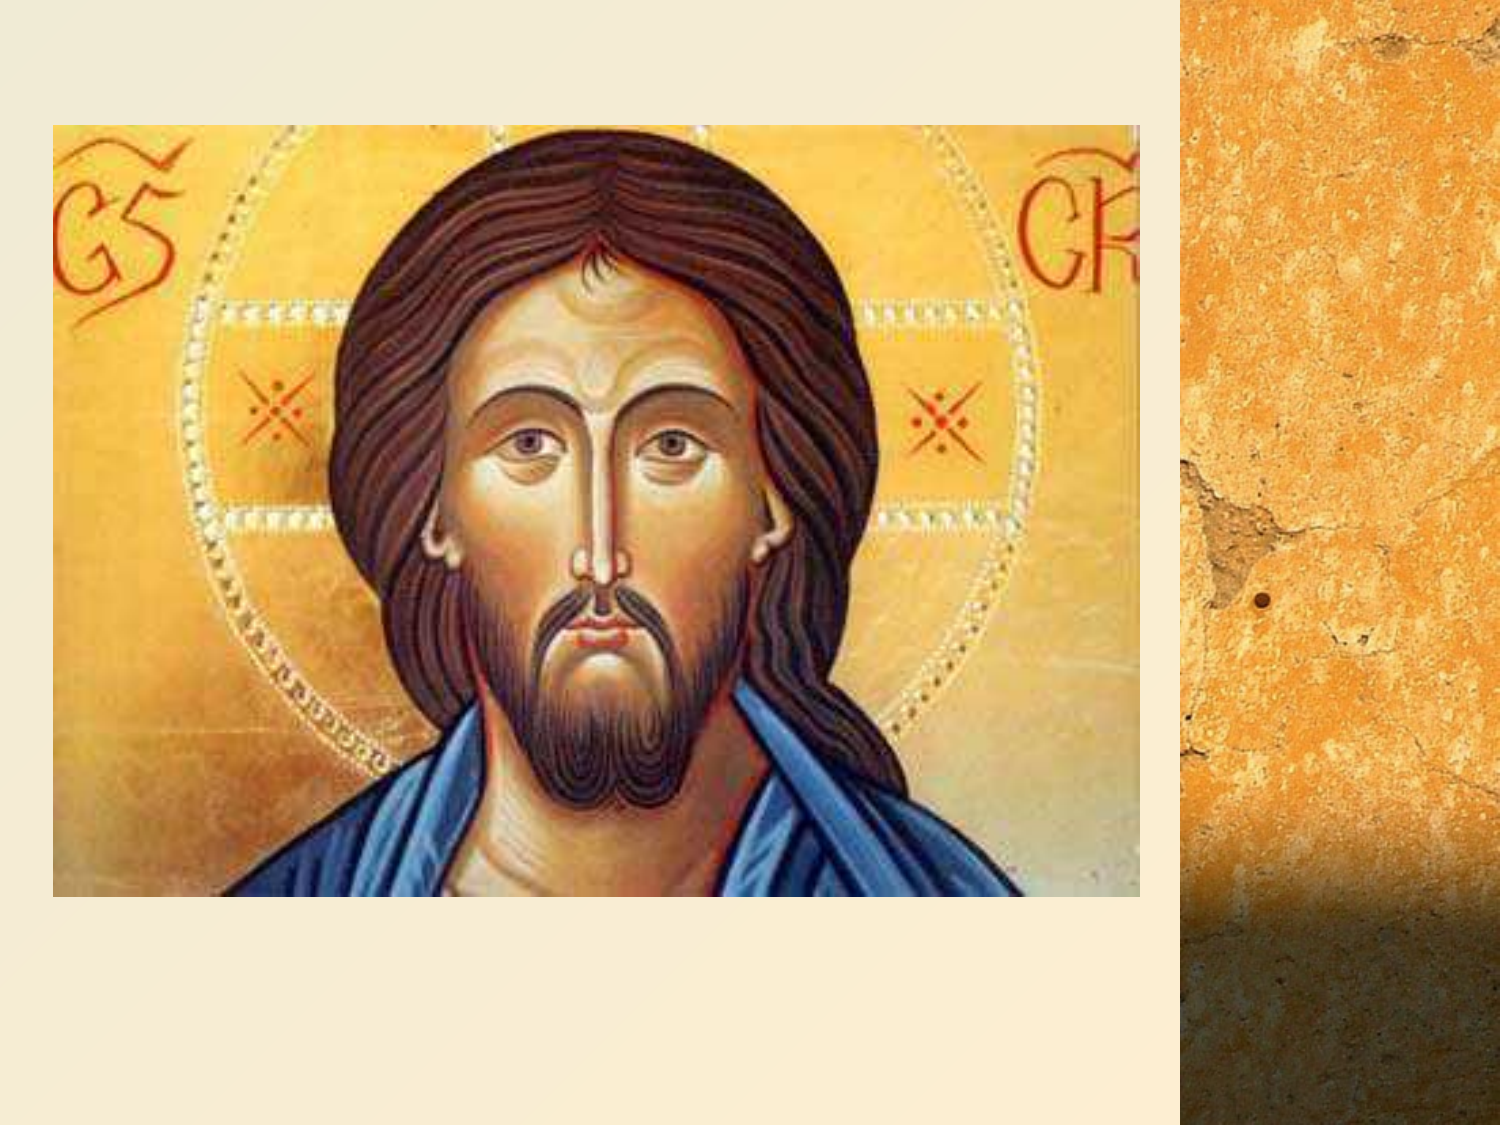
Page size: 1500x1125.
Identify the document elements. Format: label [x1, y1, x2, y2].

picture [52, 125, 1141, 898]
picture [1180, 0, 1500, 1125]
